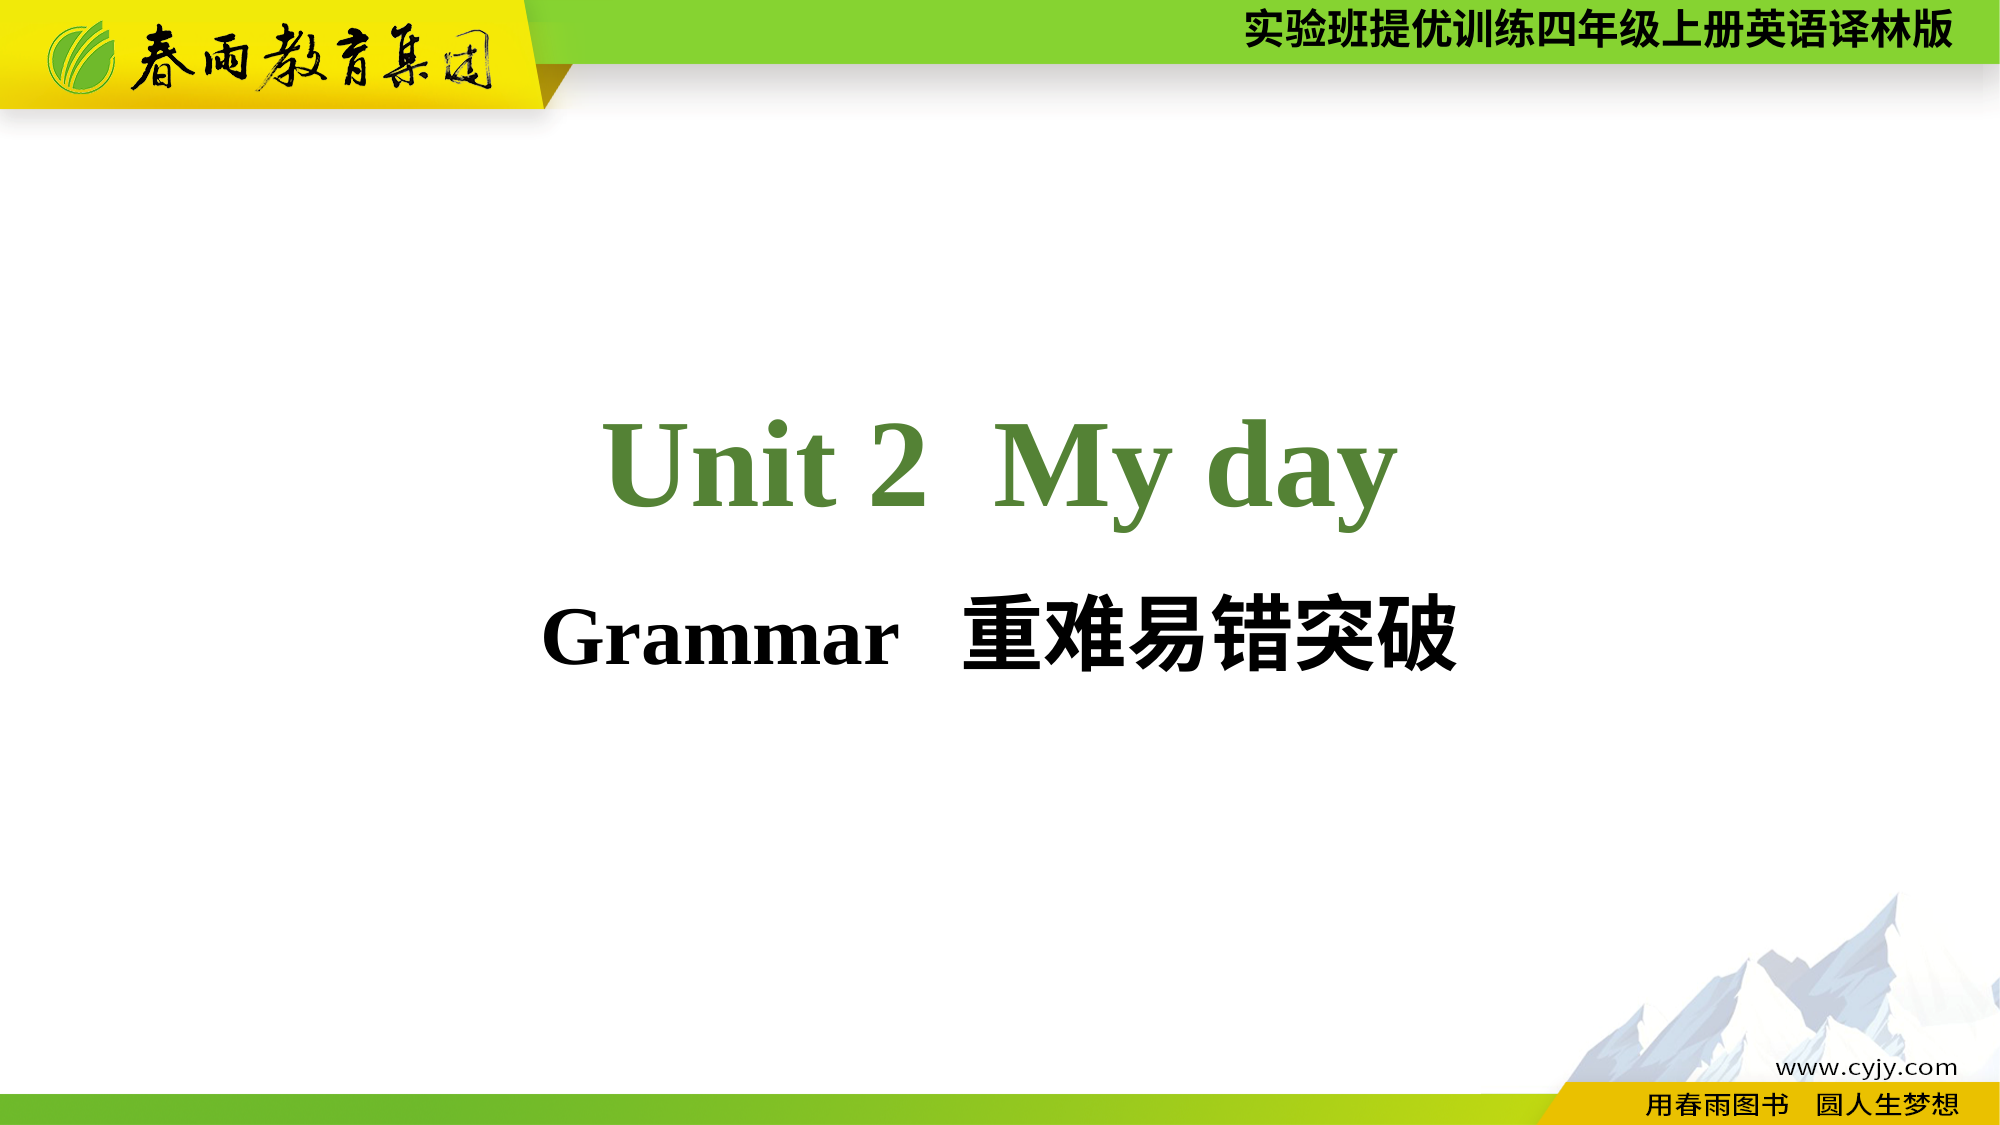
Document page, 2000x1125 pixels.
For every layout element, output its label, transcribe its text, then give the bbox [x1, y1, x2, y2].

picture [0, 0, 2000, 298]
picture [0, 689, 2000, 1125]
text_box Unit 2 My day Grammar 重难易错突破 [0, 298, 2000, 689]
